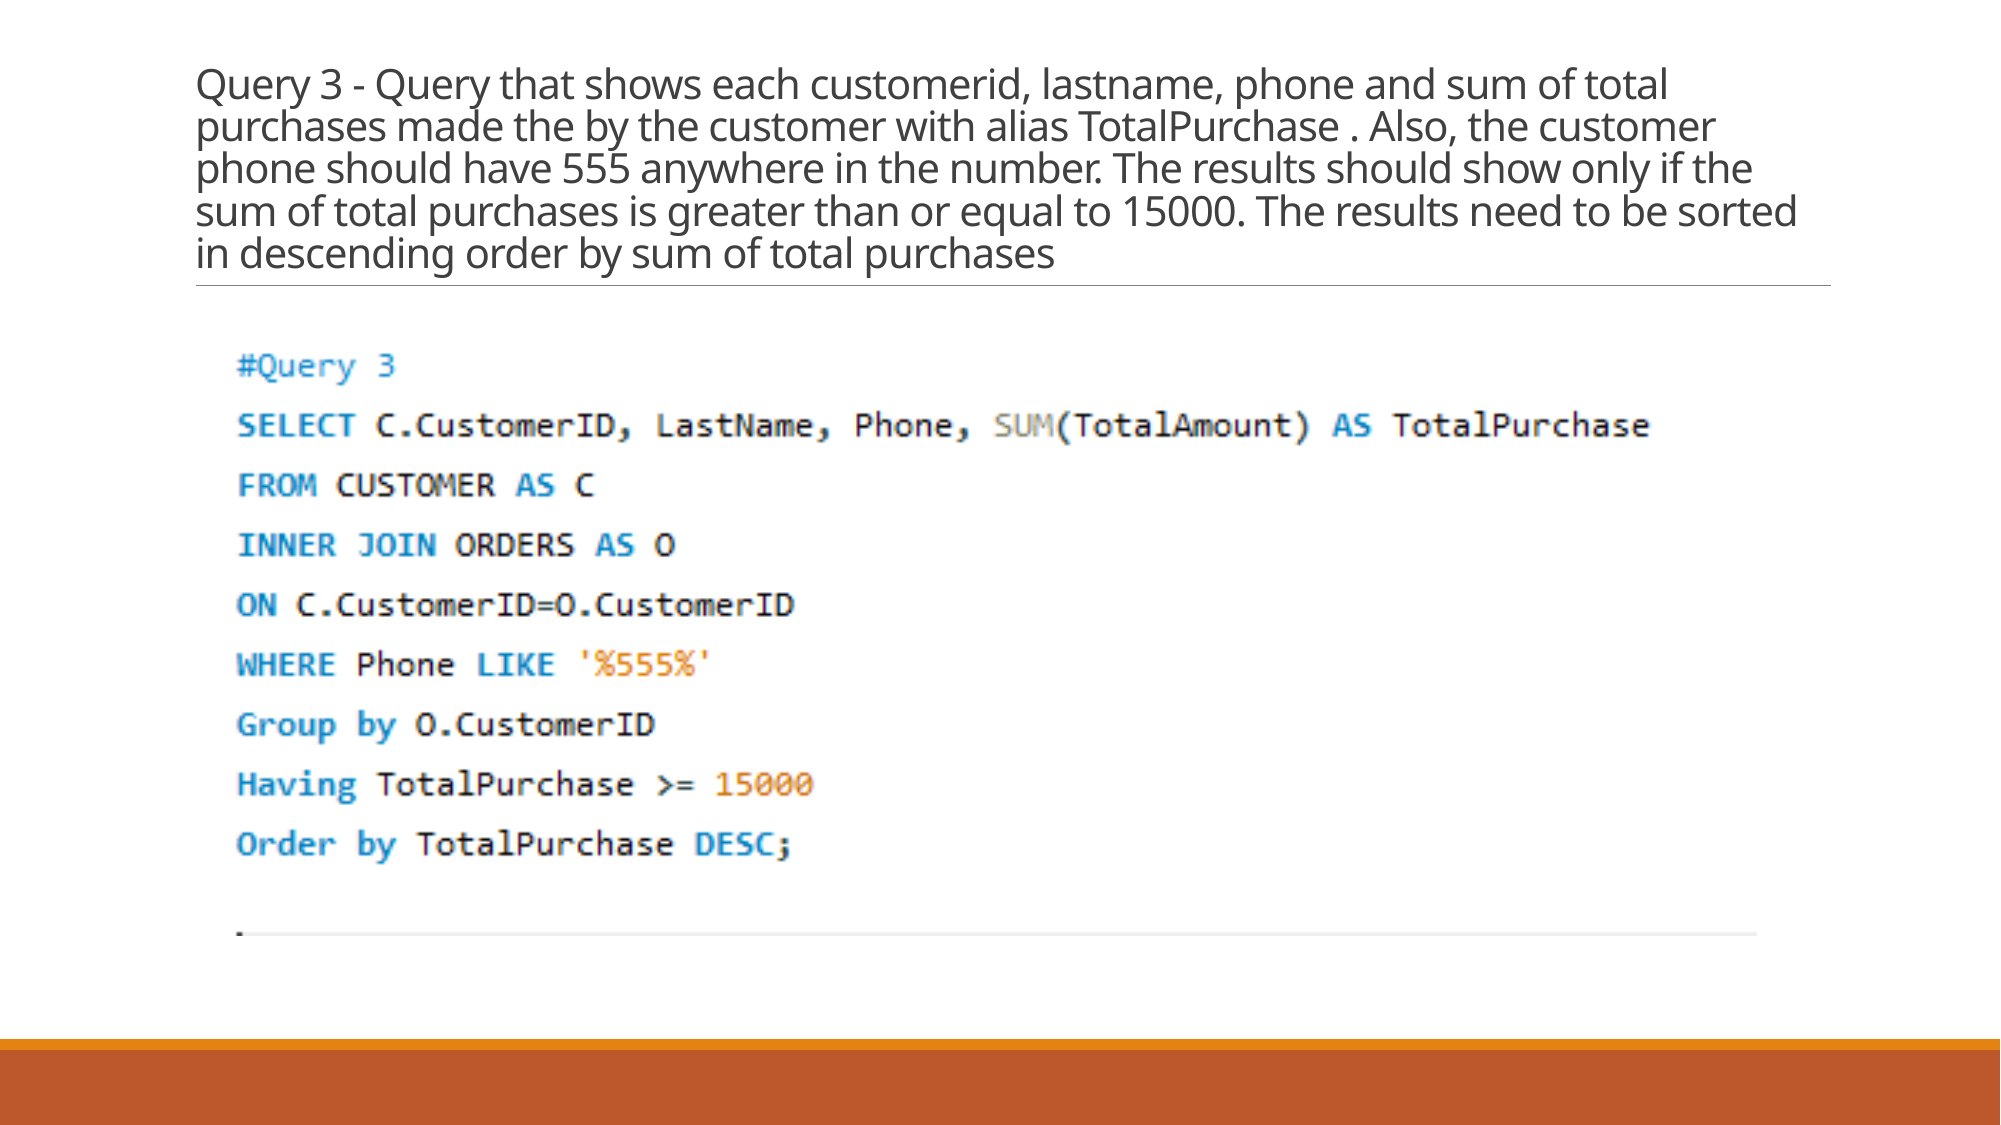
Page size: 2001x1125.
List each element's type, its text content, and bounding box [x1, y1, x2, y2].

title Query 3 - Query that shows each customerid, lastname, phone and sum of total purchases made the by the customer with alias TotalPurchase . Also, the customer phone should have 555 anywhere in the number. The results should show only if the sum of total purchases is greater than or equal to 15000. The results need to be sorted in descending order by sum of total purchases [180, 47, 1830, 285]
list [191, 294, 1758, 936]
